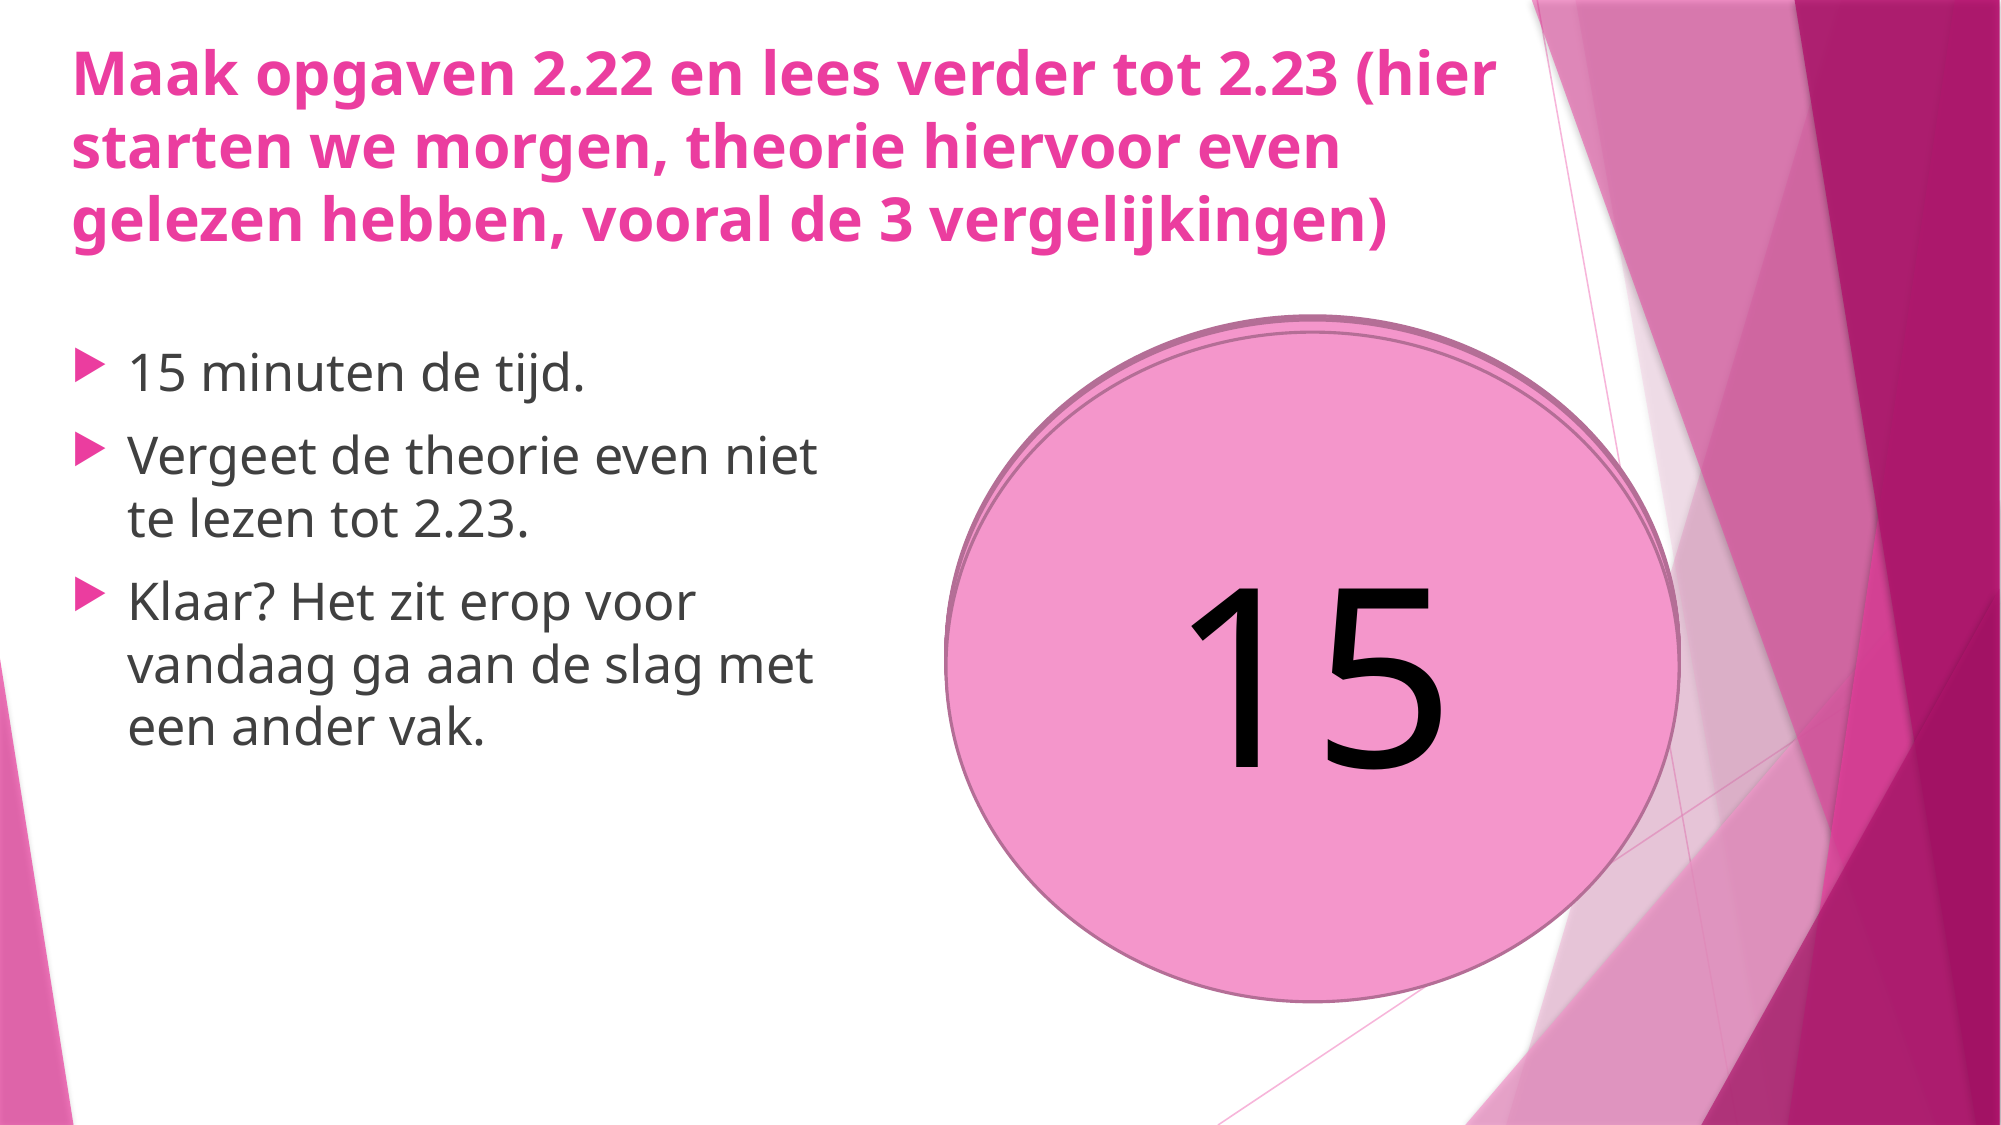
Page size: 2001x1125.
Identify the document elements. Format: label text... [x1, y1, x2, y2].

text_box 15 [944, 330, 1681, 1004]
text_box 14 [944, 318, 1681, 648]
title Maak opgaven 2.22 en lees verder tot 2.23 (hier starten we morgen, theorie hiervoor even gelezen hebben, vooral de 3 vergelijkingen) [56, 27, 1522, 319]
text_box 10 [959, 314, 1668, 562]
list 15 minuten de tijd. Vergeet de theorie even niet te lezen tot 2.23. Klaar? Het zit erop voor vandaag ga aan de slag met een ander vak. [56, 332, 865, 1112]
